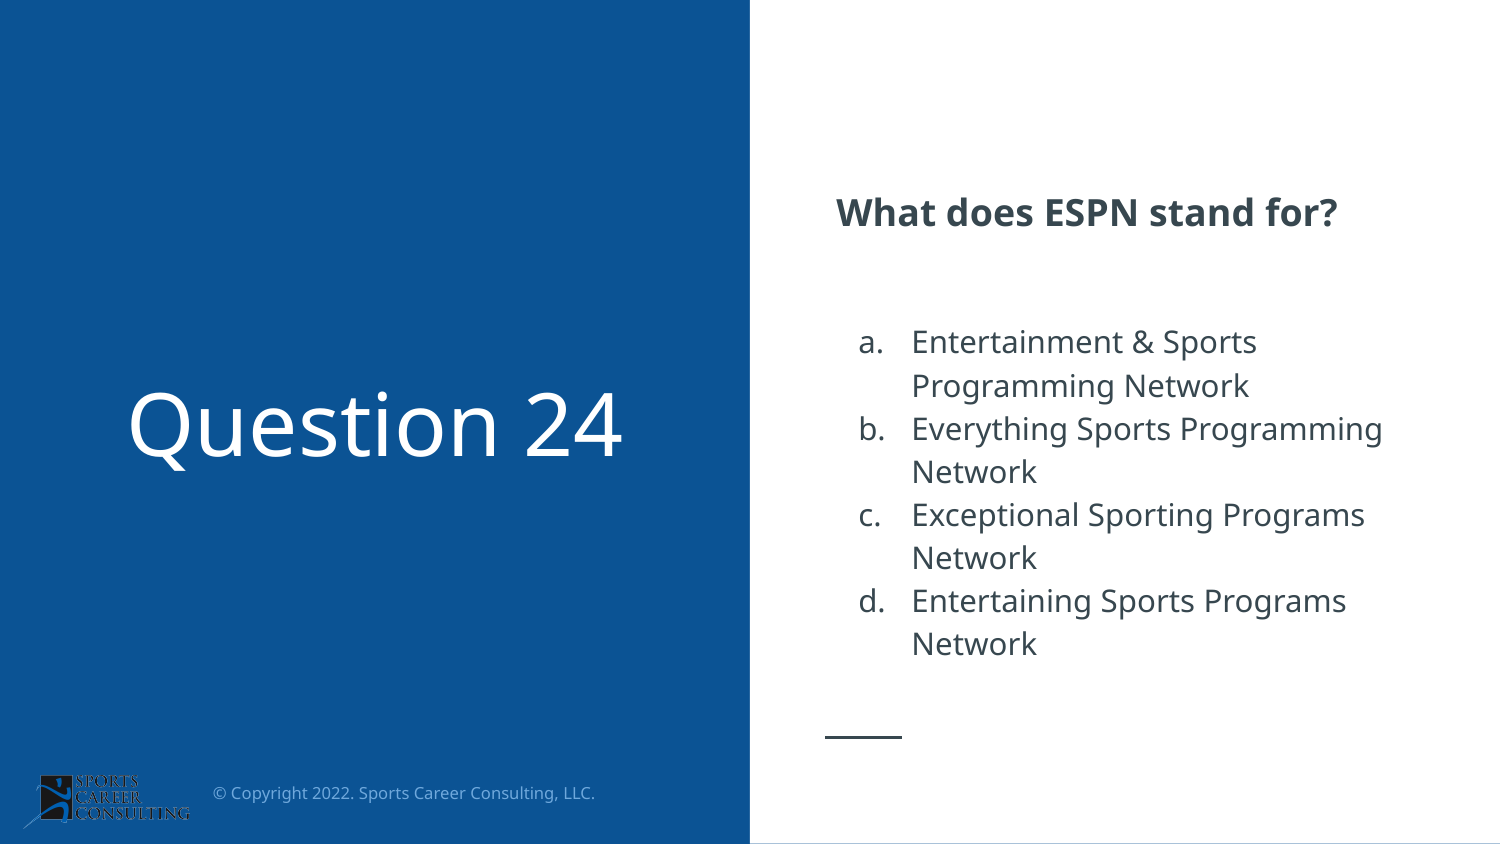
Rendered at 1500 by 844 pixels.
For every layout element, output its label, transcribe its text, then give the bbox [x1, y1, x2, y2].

text_box © Copyright 2022. Sports Career Consulting, LLC. [197, 767, 750, 838]
title Question 24 [43, 298, 708, 546]
picture [22, 774, 190, 829]
list What does ESPN stand for? Entertainment & Sports Programming Network Everything Sports Programming Network Exceptional Sporting Programs Network Entertaining Sports Programs Network [821, 118, 1486, 725]
